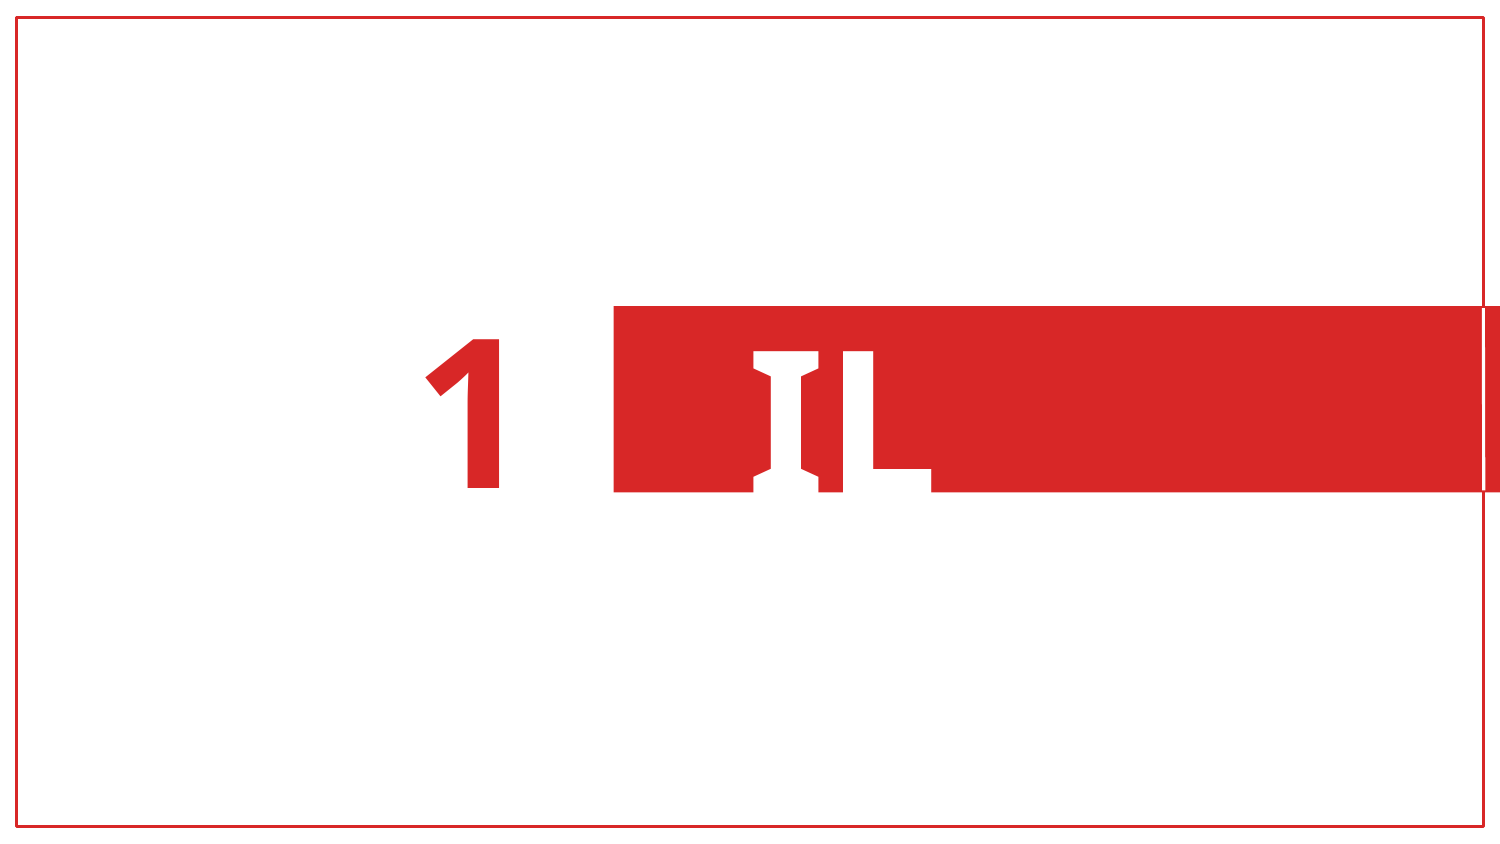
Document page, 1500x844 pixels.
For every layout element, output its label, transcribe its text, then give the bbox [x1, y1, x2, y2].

title 1 [336, 328, 610, 482]
title IL metodo [732, 279, 1442, 482]
